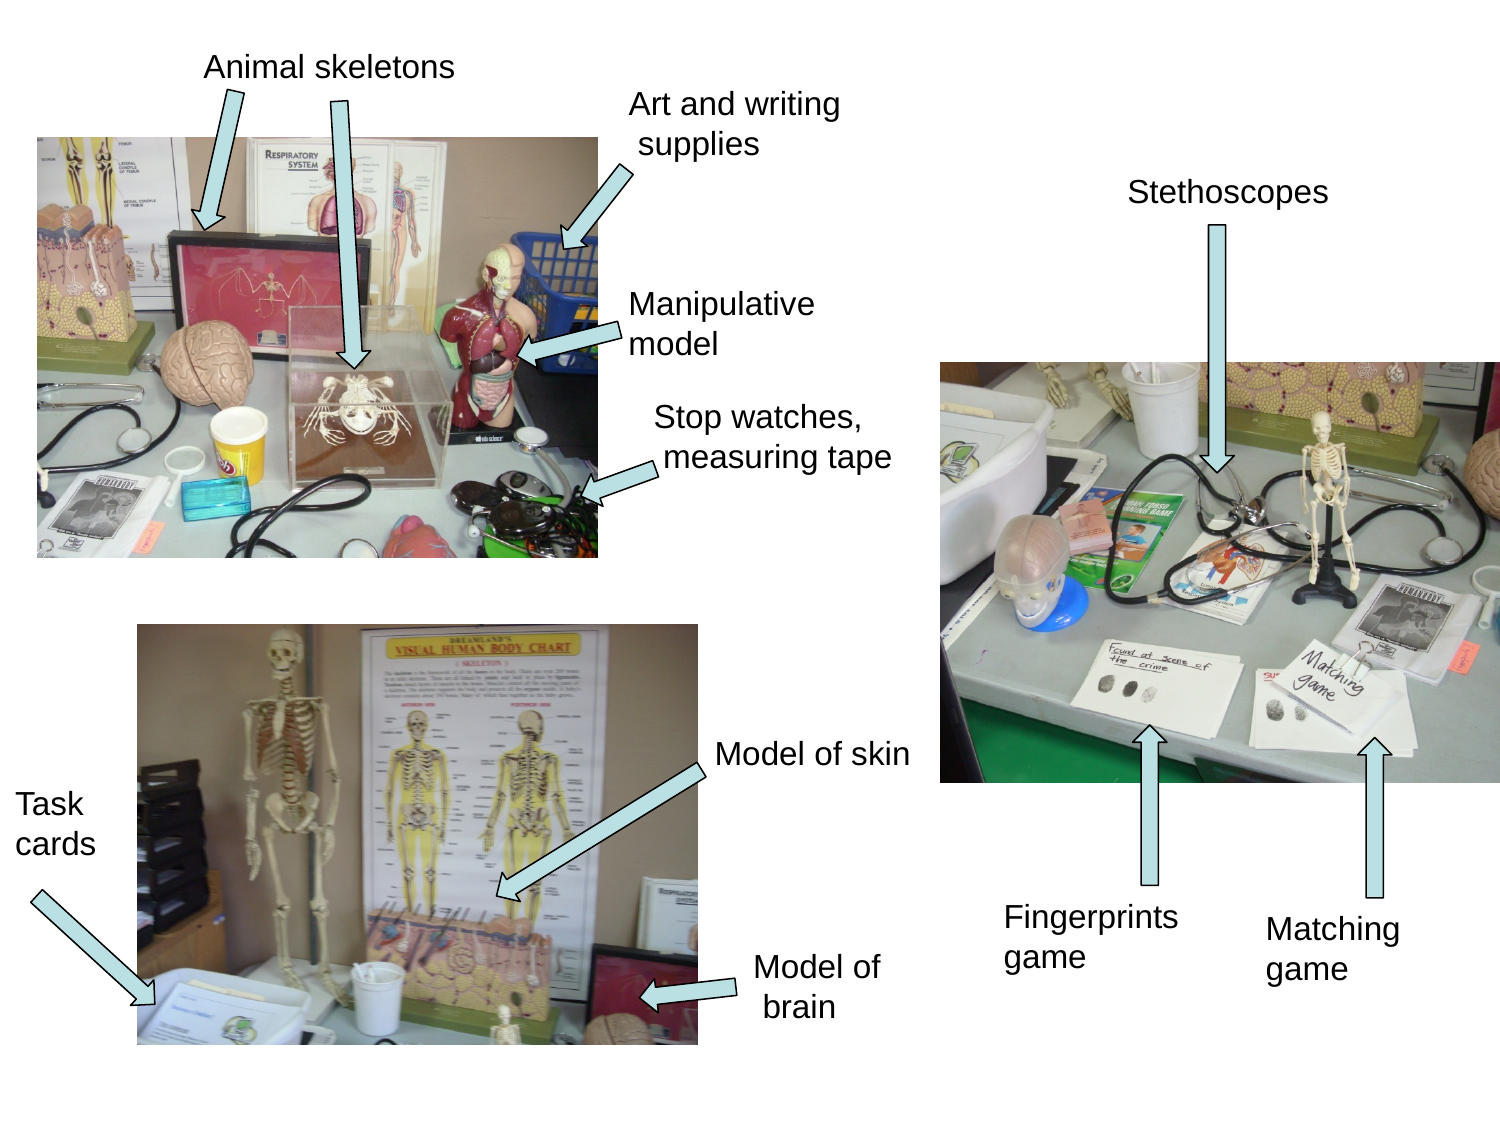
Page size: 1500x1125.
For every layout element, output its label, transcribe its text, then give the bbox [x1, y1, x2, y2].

picture [939, 362, 1500, 783]
text_box [217, 93, 245, 135]
text_box [702, 978, 737, 1000]
text_box [1208, 224, 1226, 360]
text_box Art and writing supplies [613, 74, 857, 170]
text_box [1141, 791, 1159, 886]
text_box [1366, 791, 1384, 898]
text_box [602, 465, 642, 498]
text_box Manipulative model [613, 274, 840, 370]
text_box [330, 100, 350, 135]
picture [137, 624, 698, 1046]
text_box Matching game [1250, 899, 1416, 995]
text_box [602, 322, 613, 344]
text_box Model of brain [738, 937, 896, 1032]
text_box [602, 170, 634, 215]
picture [37, 137, 598, 558]
text_box Fingerprints game [988, 887, 1204, 982]
text_box [30, 889, 132, 996]
text_box Stop watches, measuring tape [639, 387, 908, 483]
text_box Model of skin [702, 724, 934, 780]
text_box Animal skeletons [188, 37, 471, 93]
text_box Stethoscopes [1112, 162, 1364, 218]
text_box Task cards [0, 774, 112, 870]
